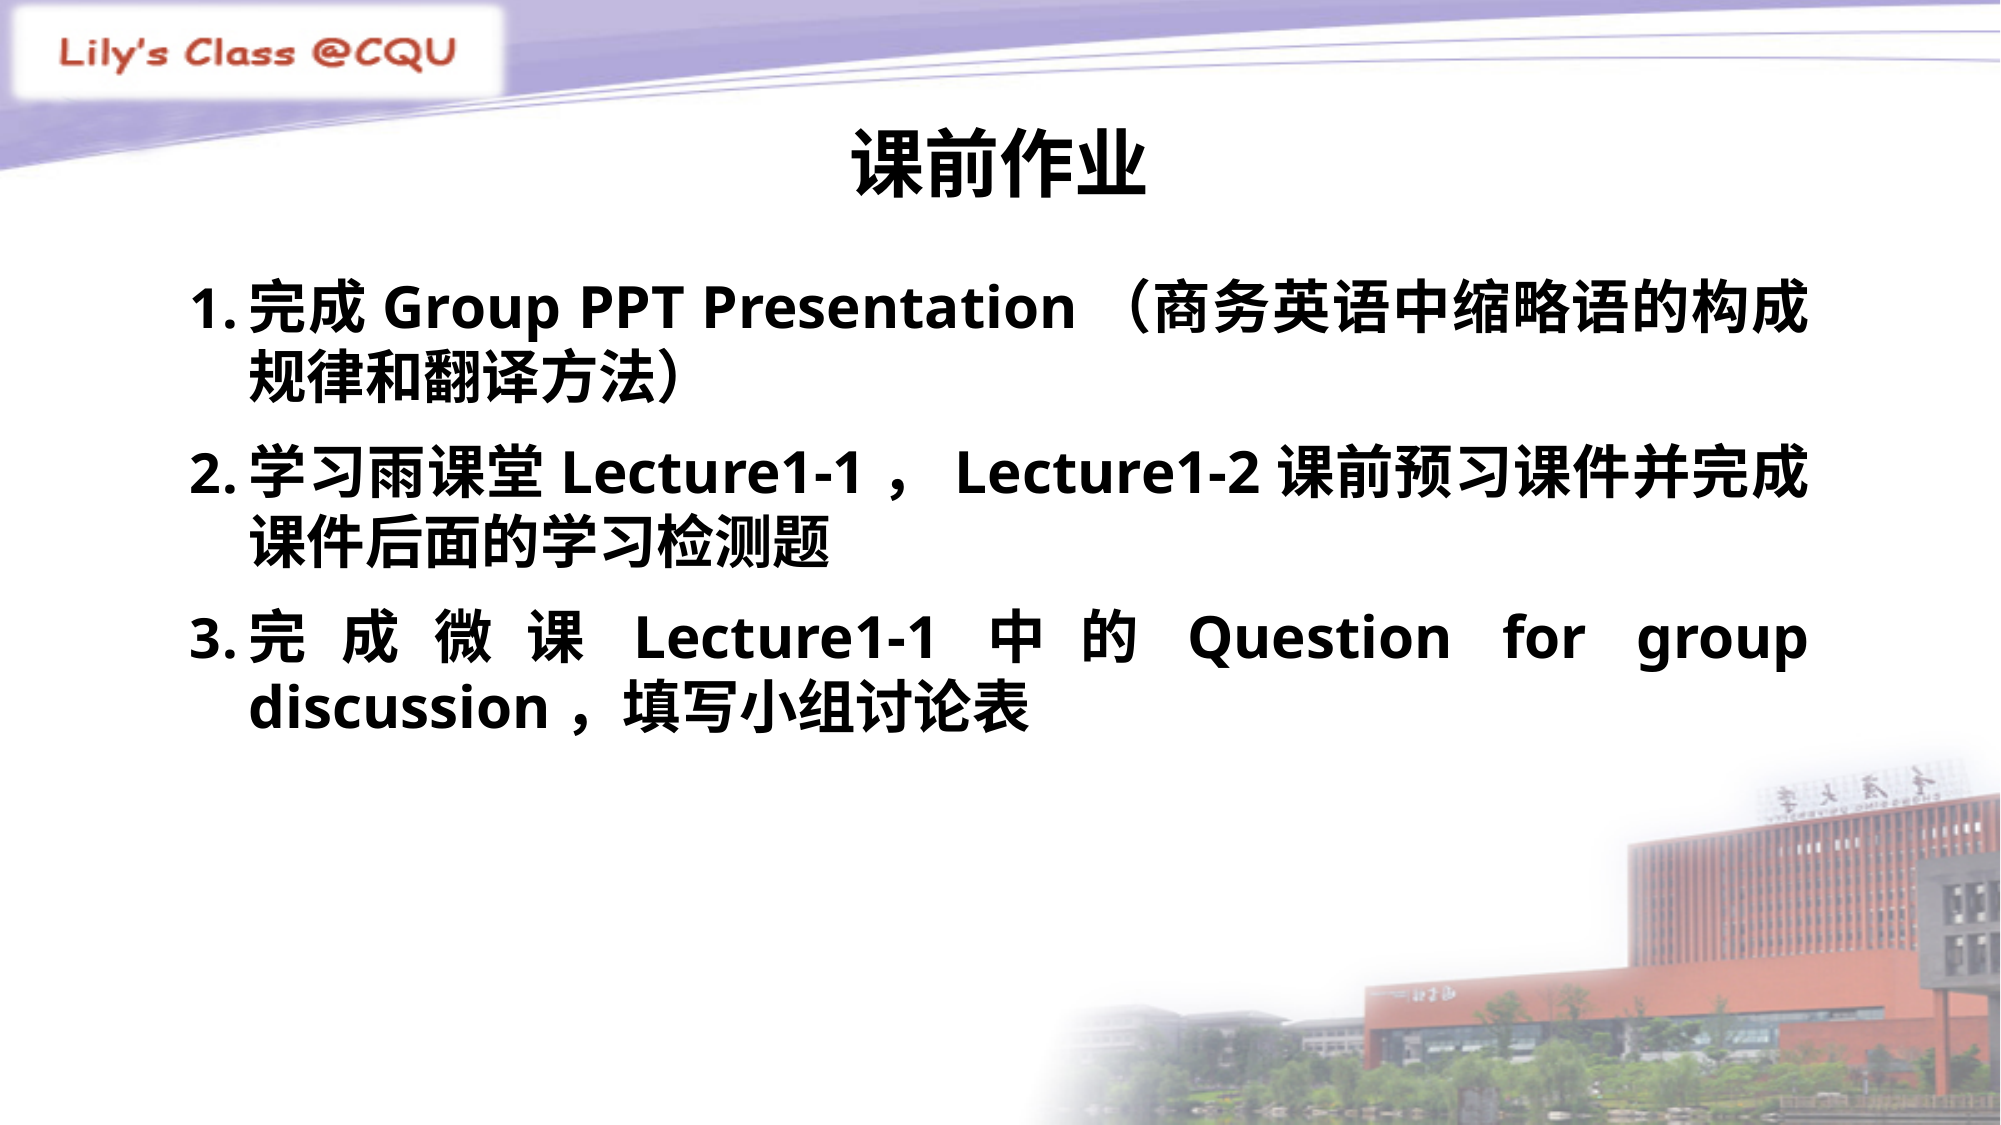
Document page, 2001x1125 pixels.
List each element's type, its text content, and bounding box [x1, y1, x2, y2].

picture [0, 0, 2001, 1125]
title 课前作业 [174, 49, 1825, 216]
list 完成Group PPT Presentation（商务英语中缩略语的构成规律和翻译方法） 学习雨课堂Lecture1-1，Lecture1-2课前预习课件并完成课件后面的学习检测题 完成微课Lecture1-1中的Question for group discussion，填写小组讨论表 [174, 262, 1825, 982]
